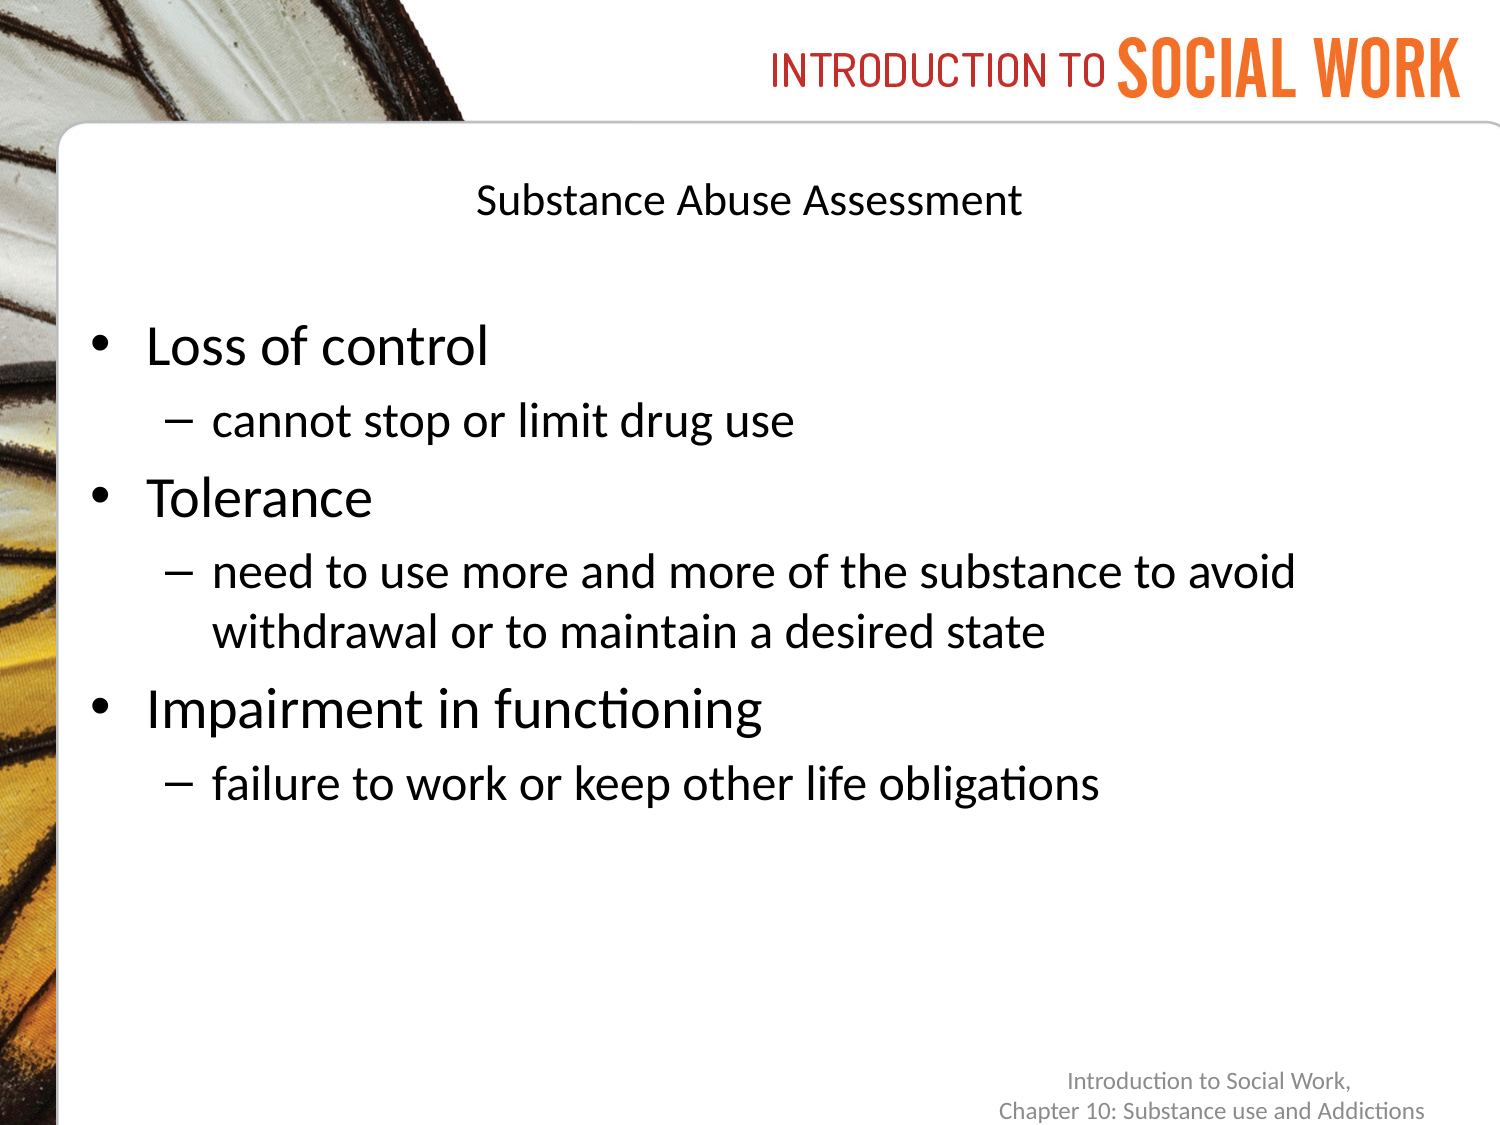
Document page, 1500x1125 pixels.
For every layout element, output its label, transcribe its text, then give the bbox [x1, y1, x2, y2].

title Substance Abuse Assessment [75, 162, 1425, 233]
footer Introduction to Social Work, Chapter 10: Substance use and Addictions [950, 1065, 1475, 1125]
list Loss of control cannot stop or limit drug use Tolerance need to use more and more of the substance to avoid withdrawal or to maintain a desired state Impairment in functioning failure to work or keep other life obligations [75, 299, 1500, 1050]
picture [0, 0, 1500, 1125]
